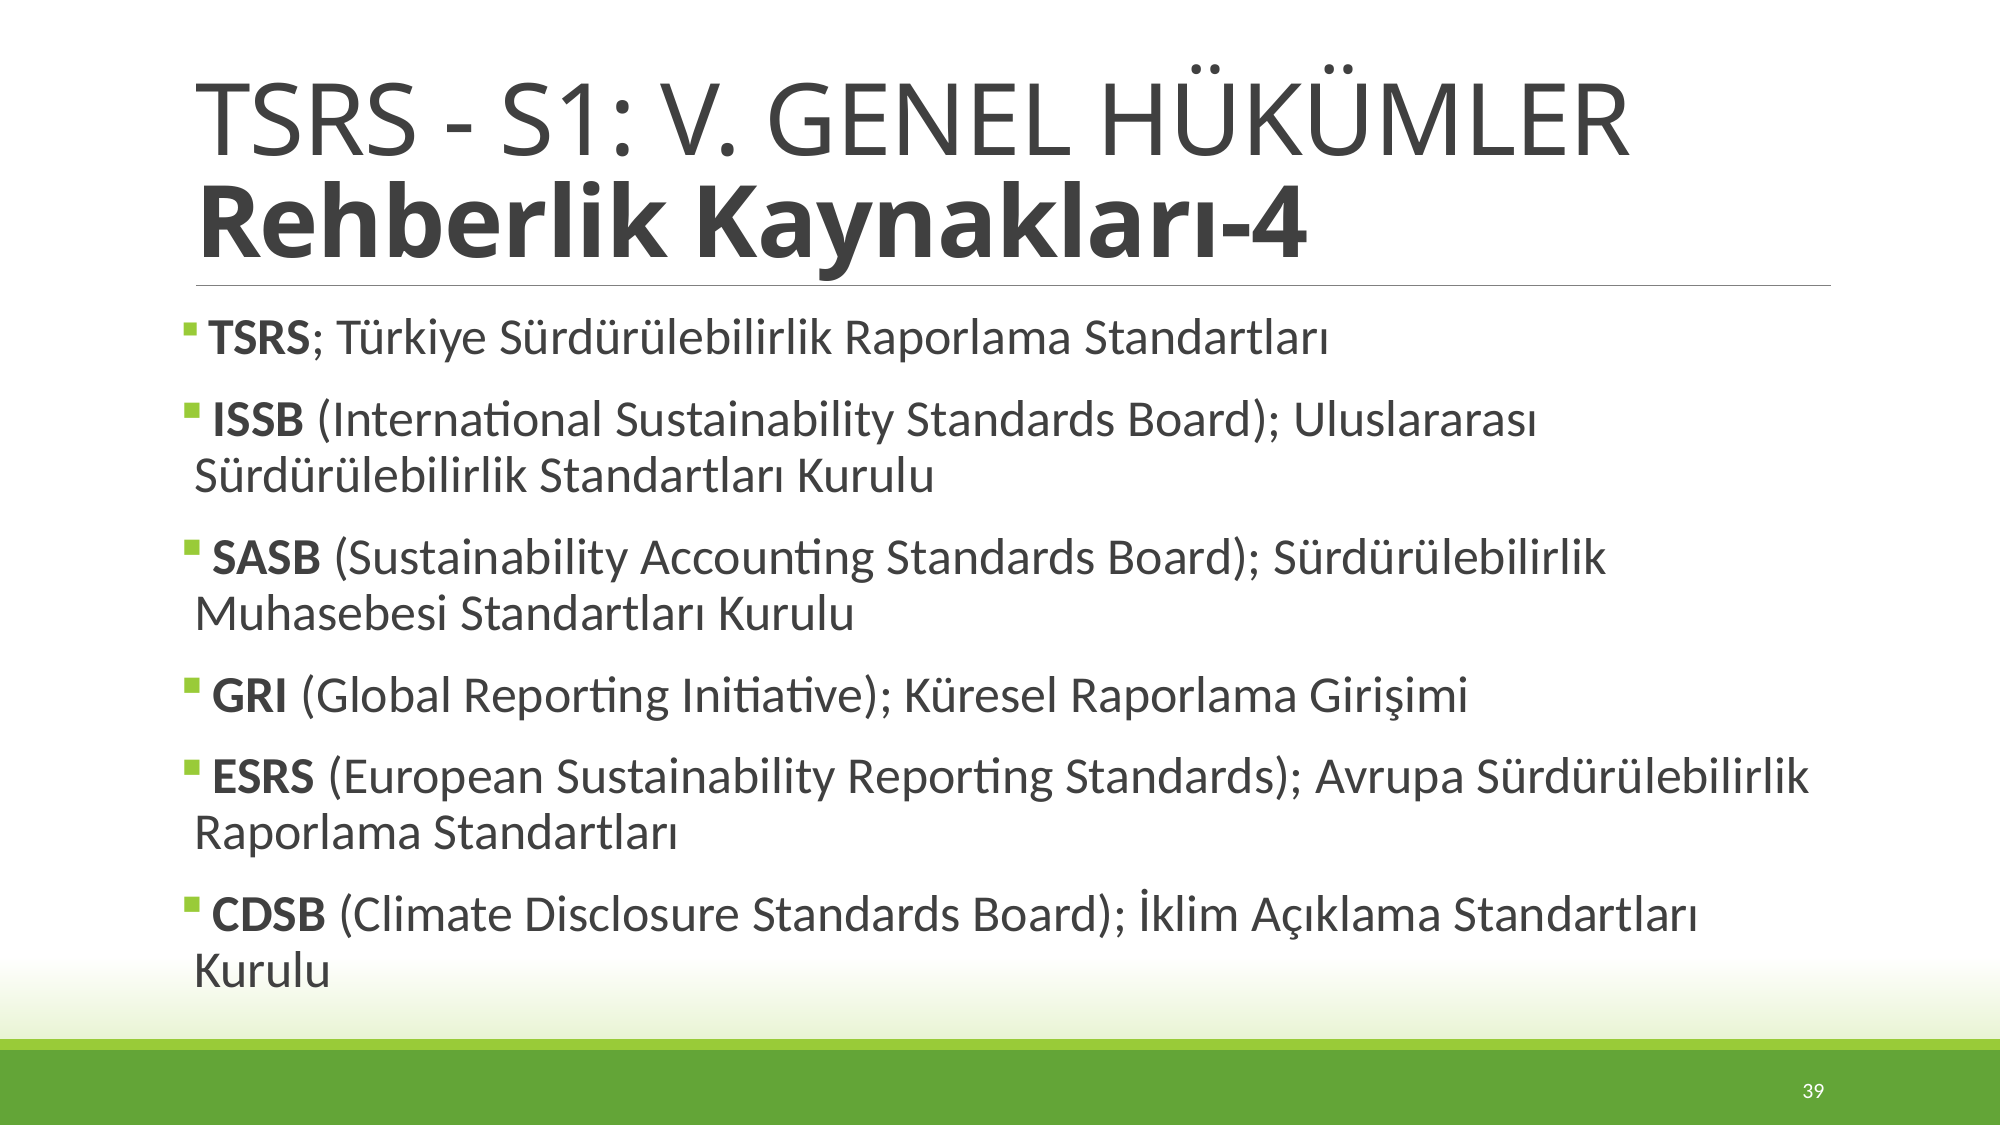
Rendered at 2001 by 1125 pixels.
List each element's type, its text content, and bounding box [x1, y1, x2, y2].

slide_number 39 [1624, 1059, 1840, 1120]
list TSRS; Türkiye Sürdürülebilirlik Raporlama Standartları ISSB (International Sustainability Standards Board); Uluslararası Sürdürülebilirlik Standartları Kurulu SASB (Sustainability Accounting Standards Board); Sürdürülebilirlik Muhasebesi Standartları Kurulu GRI (Global Reporting Initiative); Küresel Raporlama Girişimi ESRS (European Sustainability Reporting Standards); Avrupa Sürdürülebilirlik Raporlama Standartları CDSB (Climate Disclosure Standards Board); İklim Açıklama Standartları Kurulu [180, 302, 1845, 1012]
title TSRS - S1: V. GENEL HÜKÜMLER Rehberlik Kaynakları-4 [180, 47, 1830, 285]
